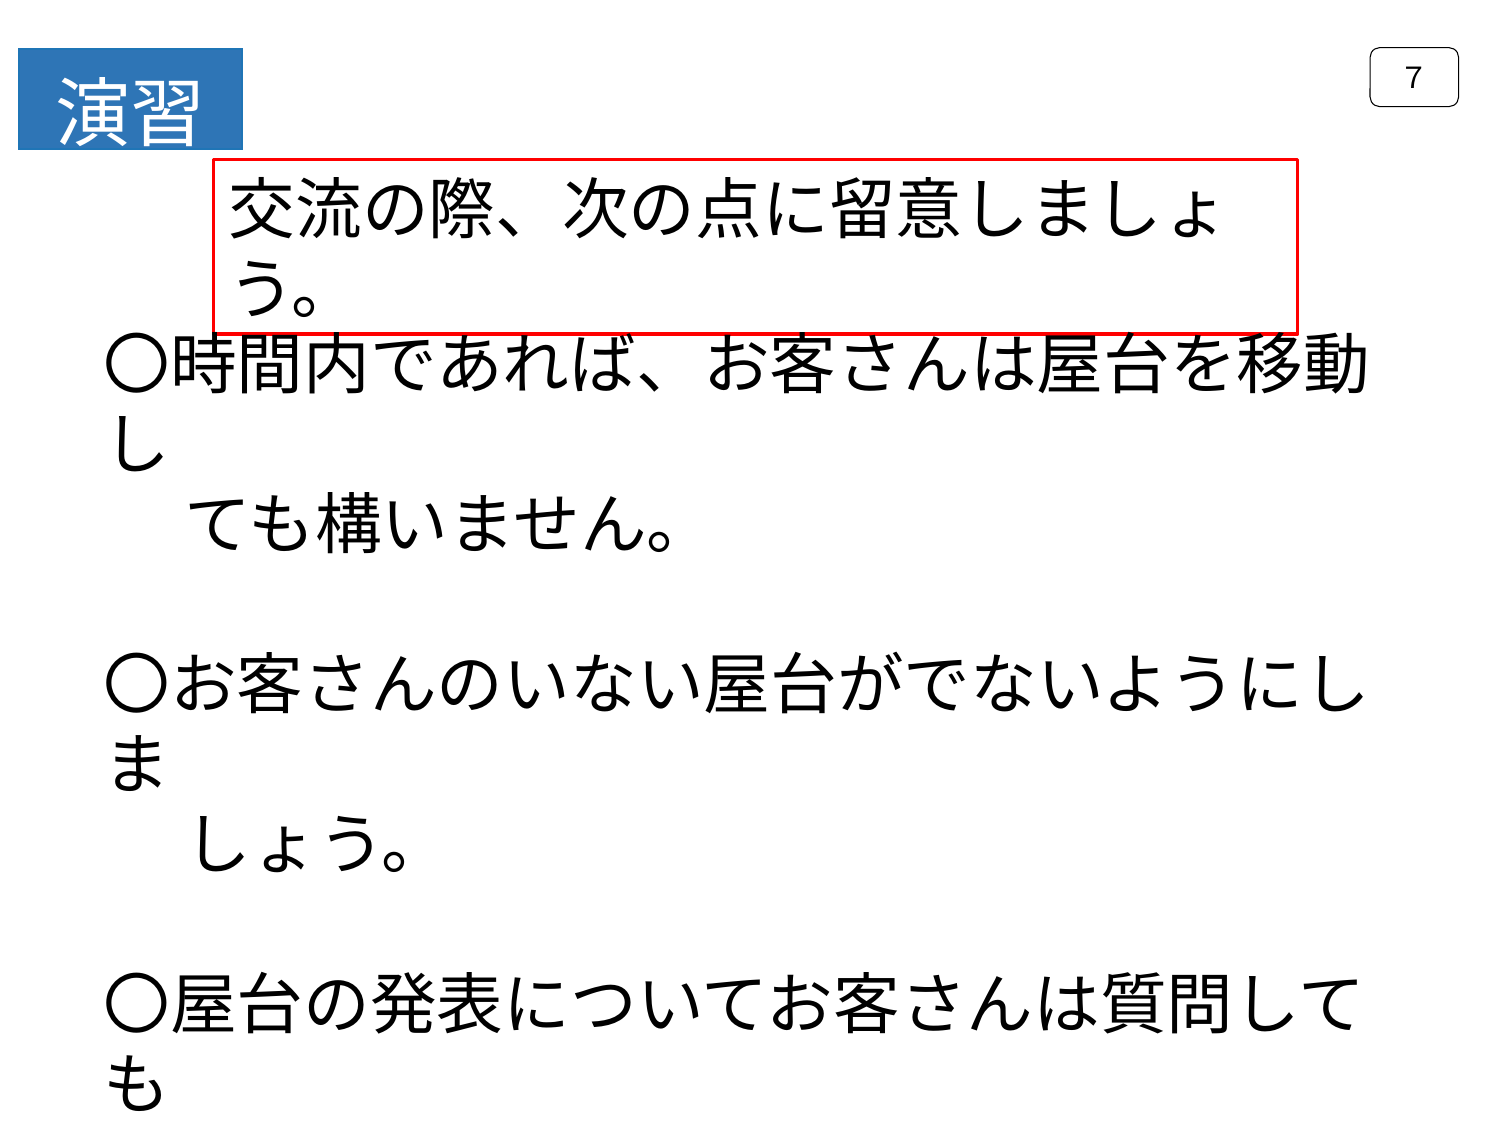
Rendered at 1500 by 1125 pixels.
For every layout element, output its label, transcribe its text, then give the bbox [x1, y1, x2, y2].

text_box 〇時間内であれば、お客さんは屋台を移動し ても構いません。 〇お客さんのいない屋台がでないようにしま しょう。 〇屋台の発表についてお客さんは質問しても 構いませんが、次のお客さんが待っているか もしれないので、短めにしましょう。 [88, 314, 1424, 1125]
text_box 演習 [19, 49, 242, 149]
text_box ７ [1367, 45, 1461, 109]
text_box 交流の際、次の点に留意しましょう。 [213, 159, 1298, 314]
